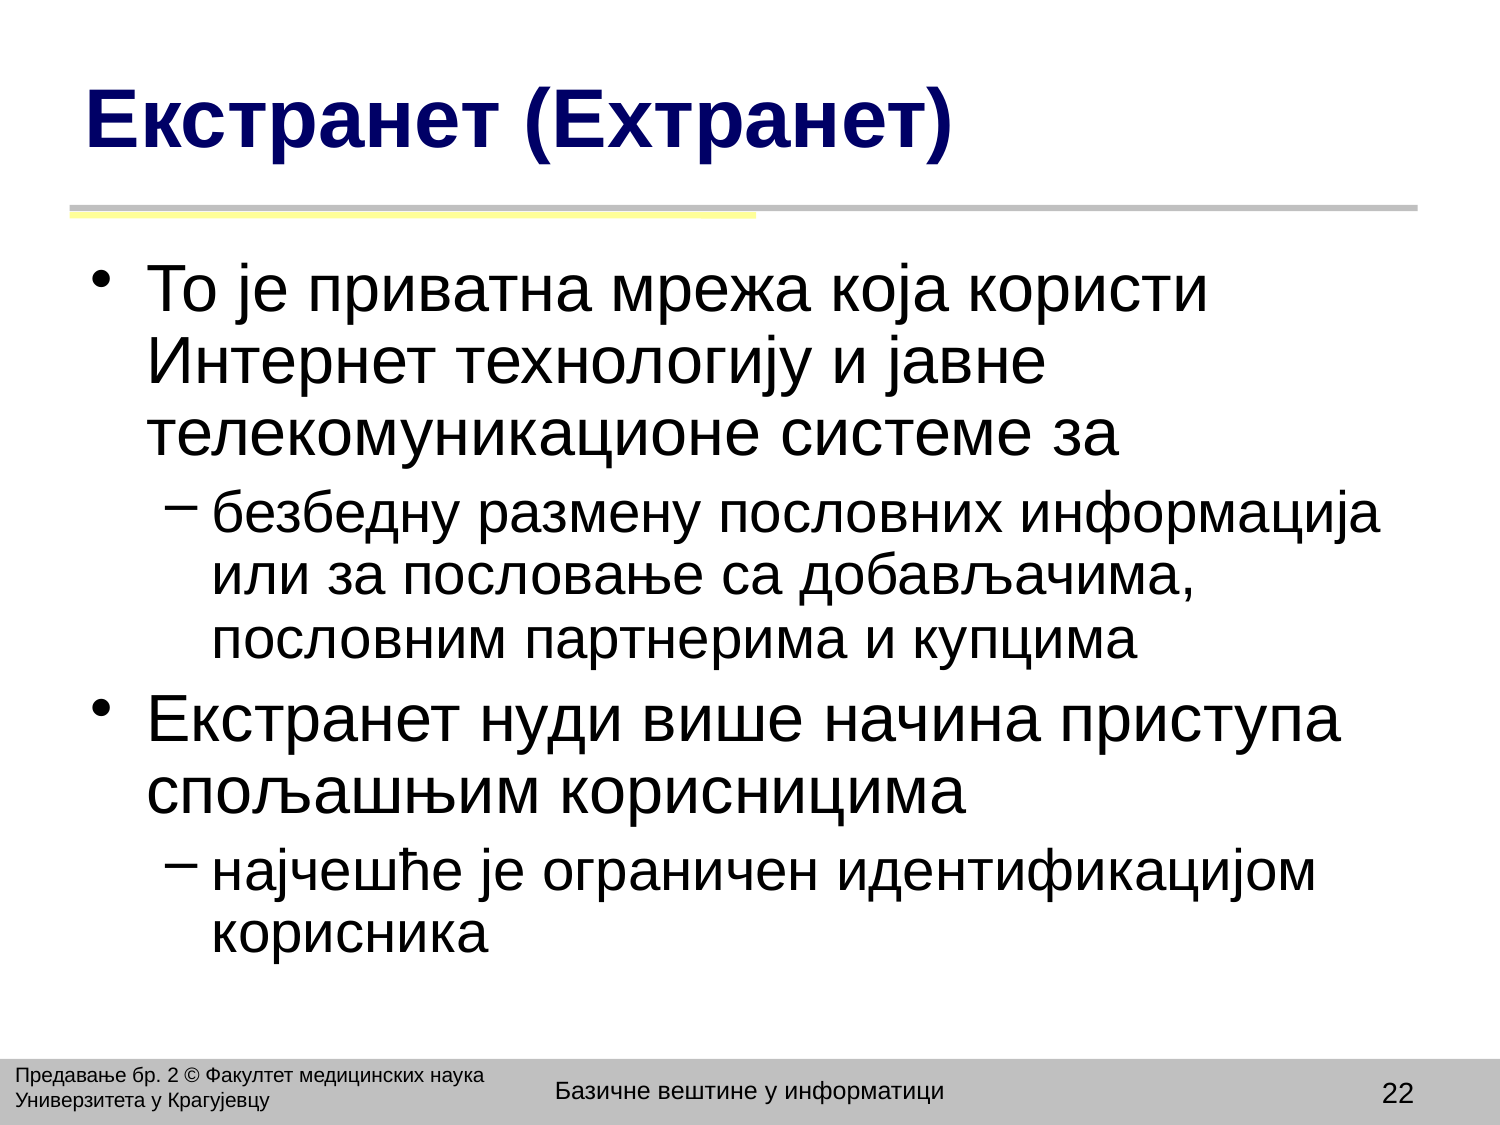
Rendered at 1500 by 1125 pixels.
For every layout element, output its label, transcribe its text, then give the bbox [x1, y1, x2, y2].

list То је приватна мрежа која користи Интернет технологију и јавне телекомуникационе системе за безбедну размену пословних информација или за пословање са добављачима, пословним партнерима и купцима Екстранет нуди више начина приступа спољашњим корисницима најчешће је ограничен идентификацијом корисника [74, 246, 1426, 1023]
title Екстранет (Еxтранет) [69, 19, 1426, 208]
slide_number 22 [1079, 1066, 1430, 1125]
slide_number Предавање бр. 2 © Факултет медицинских наука Универзитета у Крагујевцу [0, 1053, 607, 1108]
footer Базичне вештине у информатици [512, 1066, 988, 1125]
